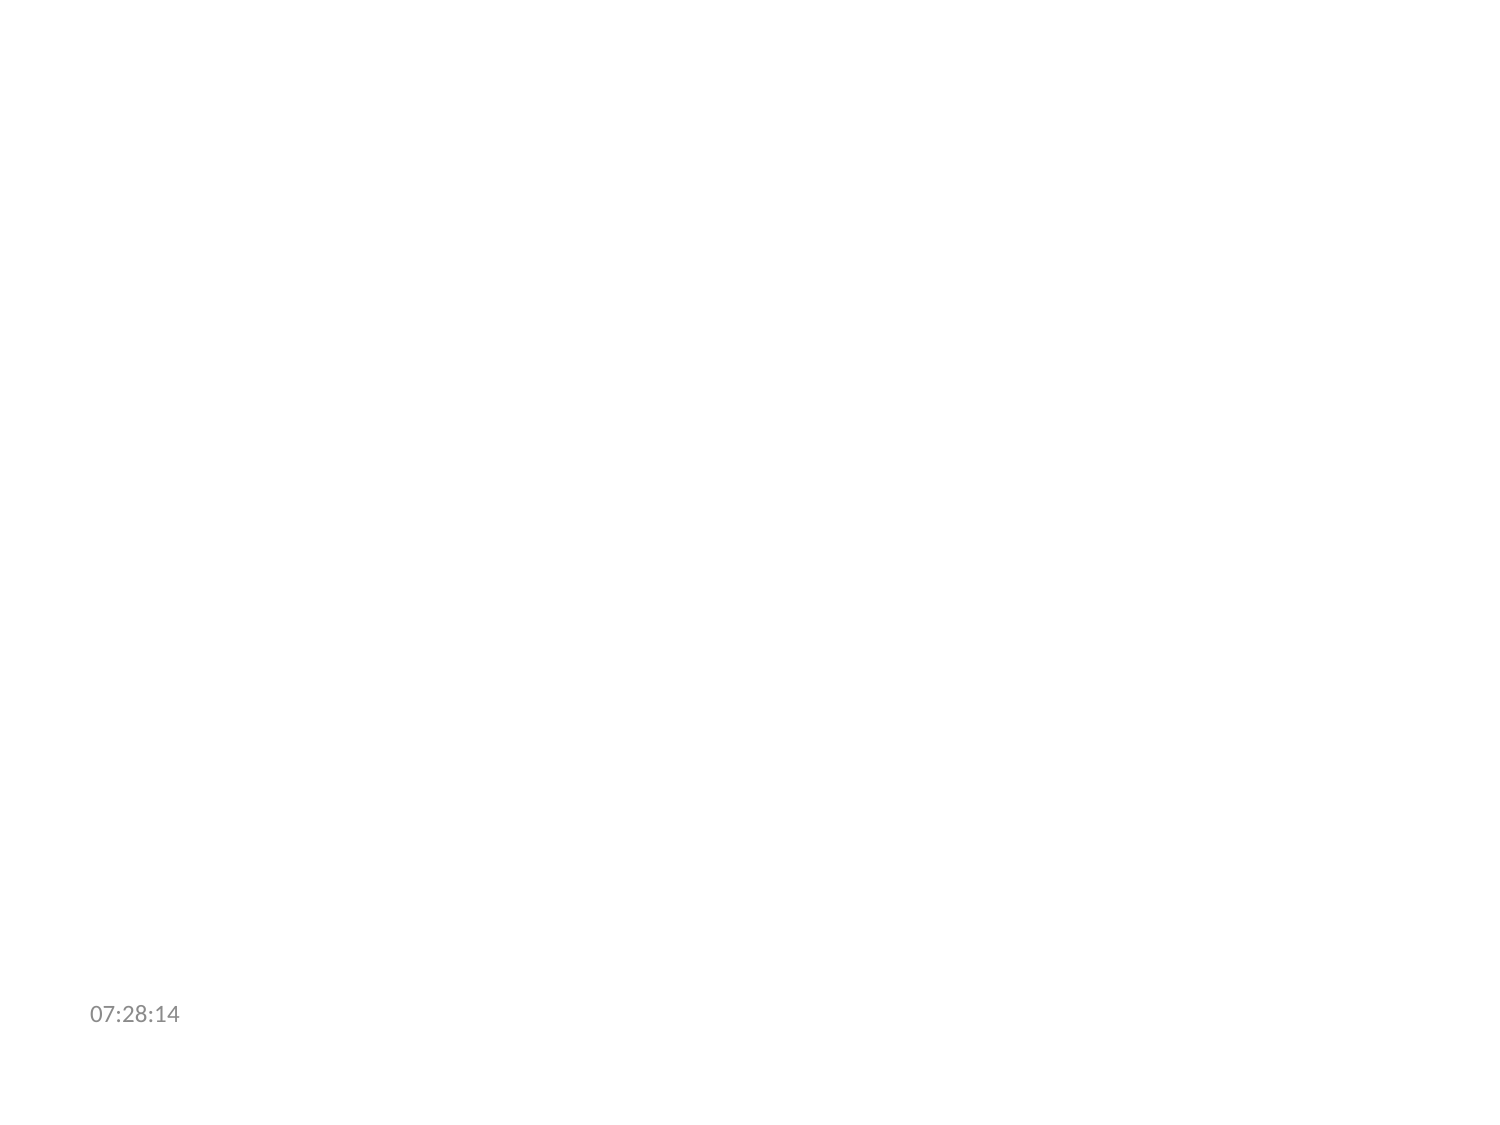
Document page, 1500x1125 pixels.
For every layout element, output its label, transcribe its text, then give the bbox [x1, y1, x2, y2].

text_box 15:35:09 [75, 982, 425, 1043]
